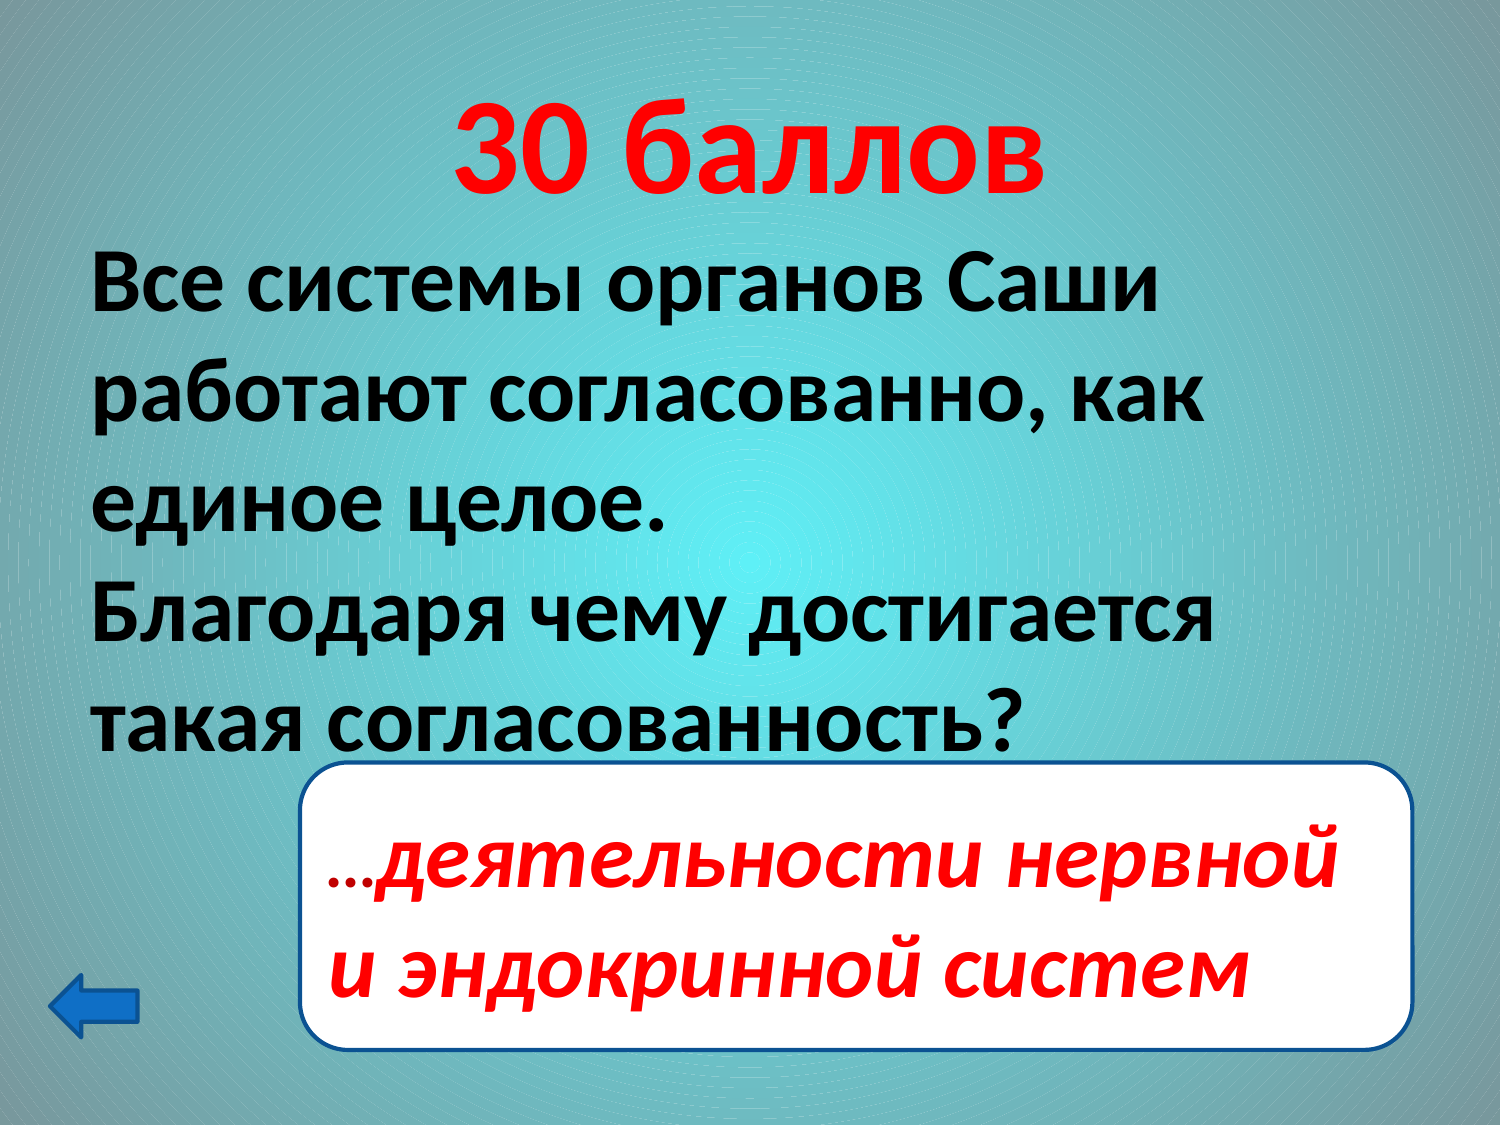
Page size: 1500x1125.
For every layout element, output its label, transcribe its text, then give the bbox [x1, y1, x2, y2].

text_box …деятельности нервной и эндокринной систем [297, 760, 1415, 1053]
list Все системы органов Саши работают согласованно, как единое целое. Благодаря чему достигается такая согласованность? [75, 212, 1425, 1005]
text_box [47, 973, 140, 1040]
title 30 баллов [75, 45, 1425, 212]
